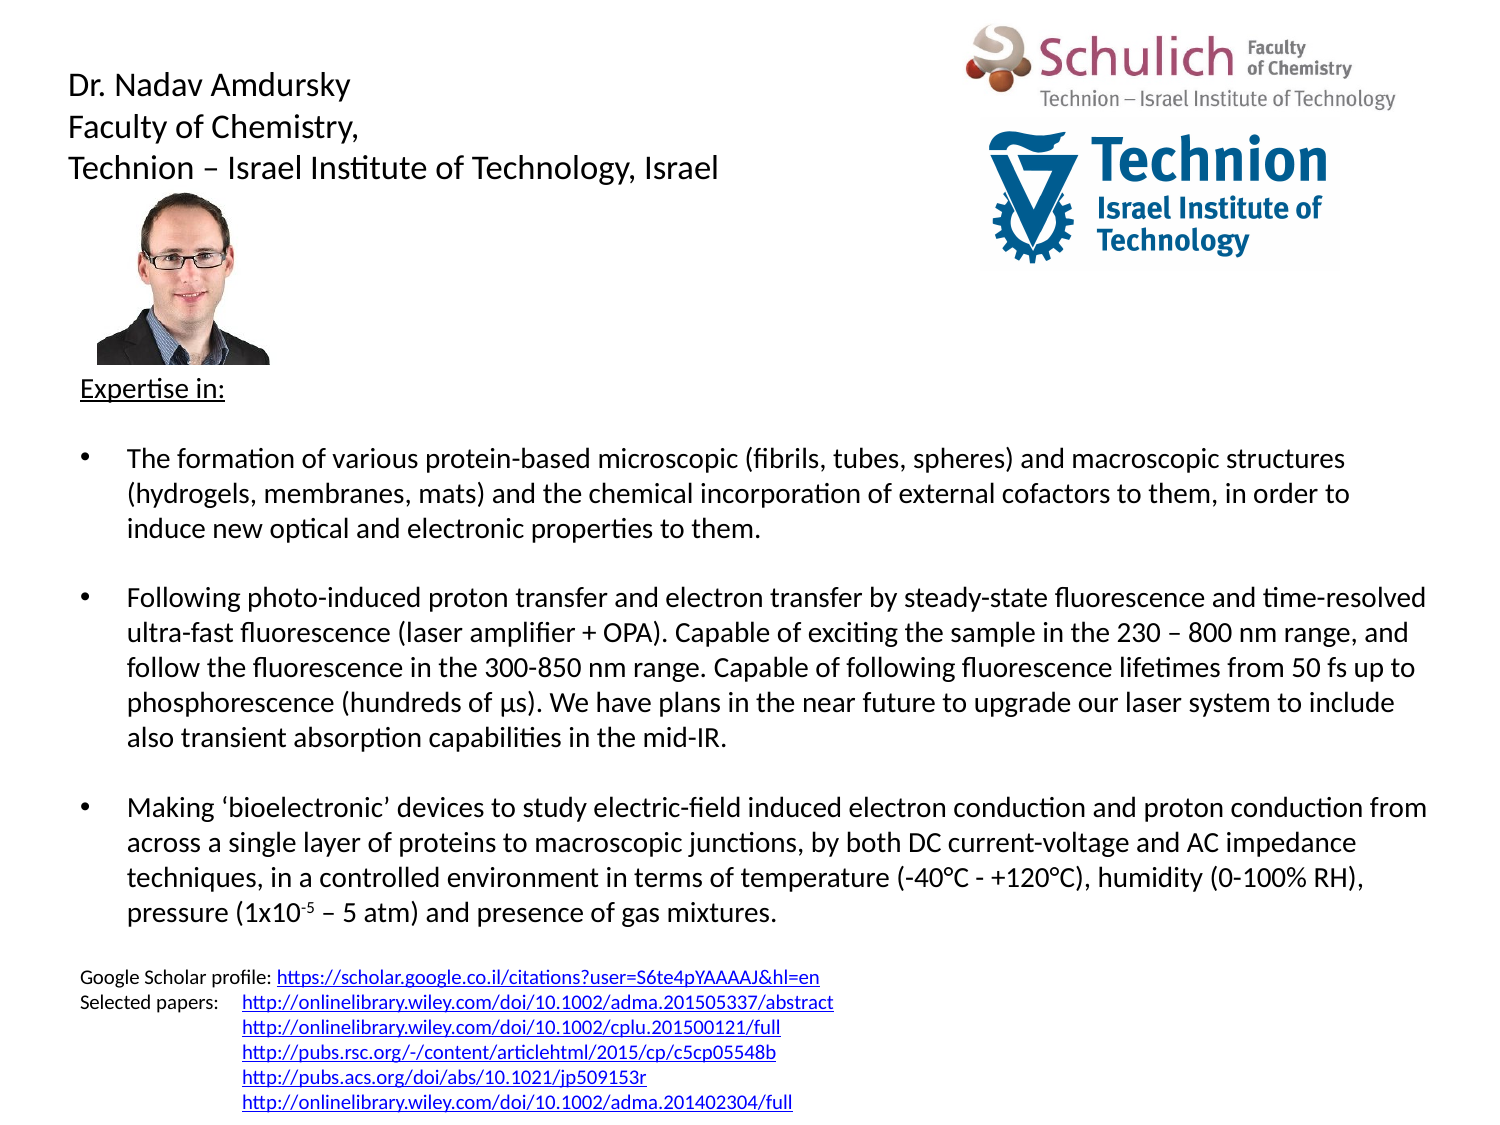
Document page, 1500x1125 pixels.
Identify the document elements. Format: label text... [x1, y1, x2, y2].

picture [97, 184, 282, 365]
text_box Expertise in: The formation of various protein-based microscopic (fibrils, tubes, spheres) and macroscopic structures (hydrogels, membranes, mats) and the chemical incorporation of external cofactors to them, in order to induce new optical and electronic properties to them. Following photo-induced proton transfer and electron transfer by steady-state fluorescence and time-resolved ultra-fast fluorescence (laser amplifier + OPA). Capable of exciting the sample in the 230 – 800 nm range, and follow the fluorescence in the 300-850 nm range. Capable of following fluorescence lifetimes from 50 fs up to phosphorescence (hundreds of μs). We have plans in the near future to upgrade our laser system to include also transient absorption capabilities in the mid-IR. Making ‘bioelectronic’ devices to study electric-field induced electron conduction and proton conduction from across a single layer of proteins to macroscopic junctions, by both DC current-voltage and AC impedance techniques, in a controlled environment in terms of temperature (-40°C - +120°C), humidity (0-100% RH), pressure (1x10-5 – 5 atm) and presence of gas mixtures. Google Scholar profile: https://scholar.google.co.il/citations?user=S6te4pYAAAAJ&hl=en Selected papers: http://onlinelibrary.wiley.com/doi/10.1002/adma.201505337/abstract http://onlinelibrary.wiley.com/doi/10.1002/cplu.201500121/full http://pubs.rsc.org/-/content/articlehtml/2015/cp/c5cp05548b http://pubs.acs.org/doi/abs/10.1021/jp509153r http://onlinelibrary.wiley.com/doi/10.1002/adma.201402304/full [65, 361, 1450, 1125]
title Dr. Nadav Amdursky Faculty of Chemistry, Technion – Israel Institute of Technology, Israel [53, 54, 1329, 296]
picture [962, 18, 1405, 272]
